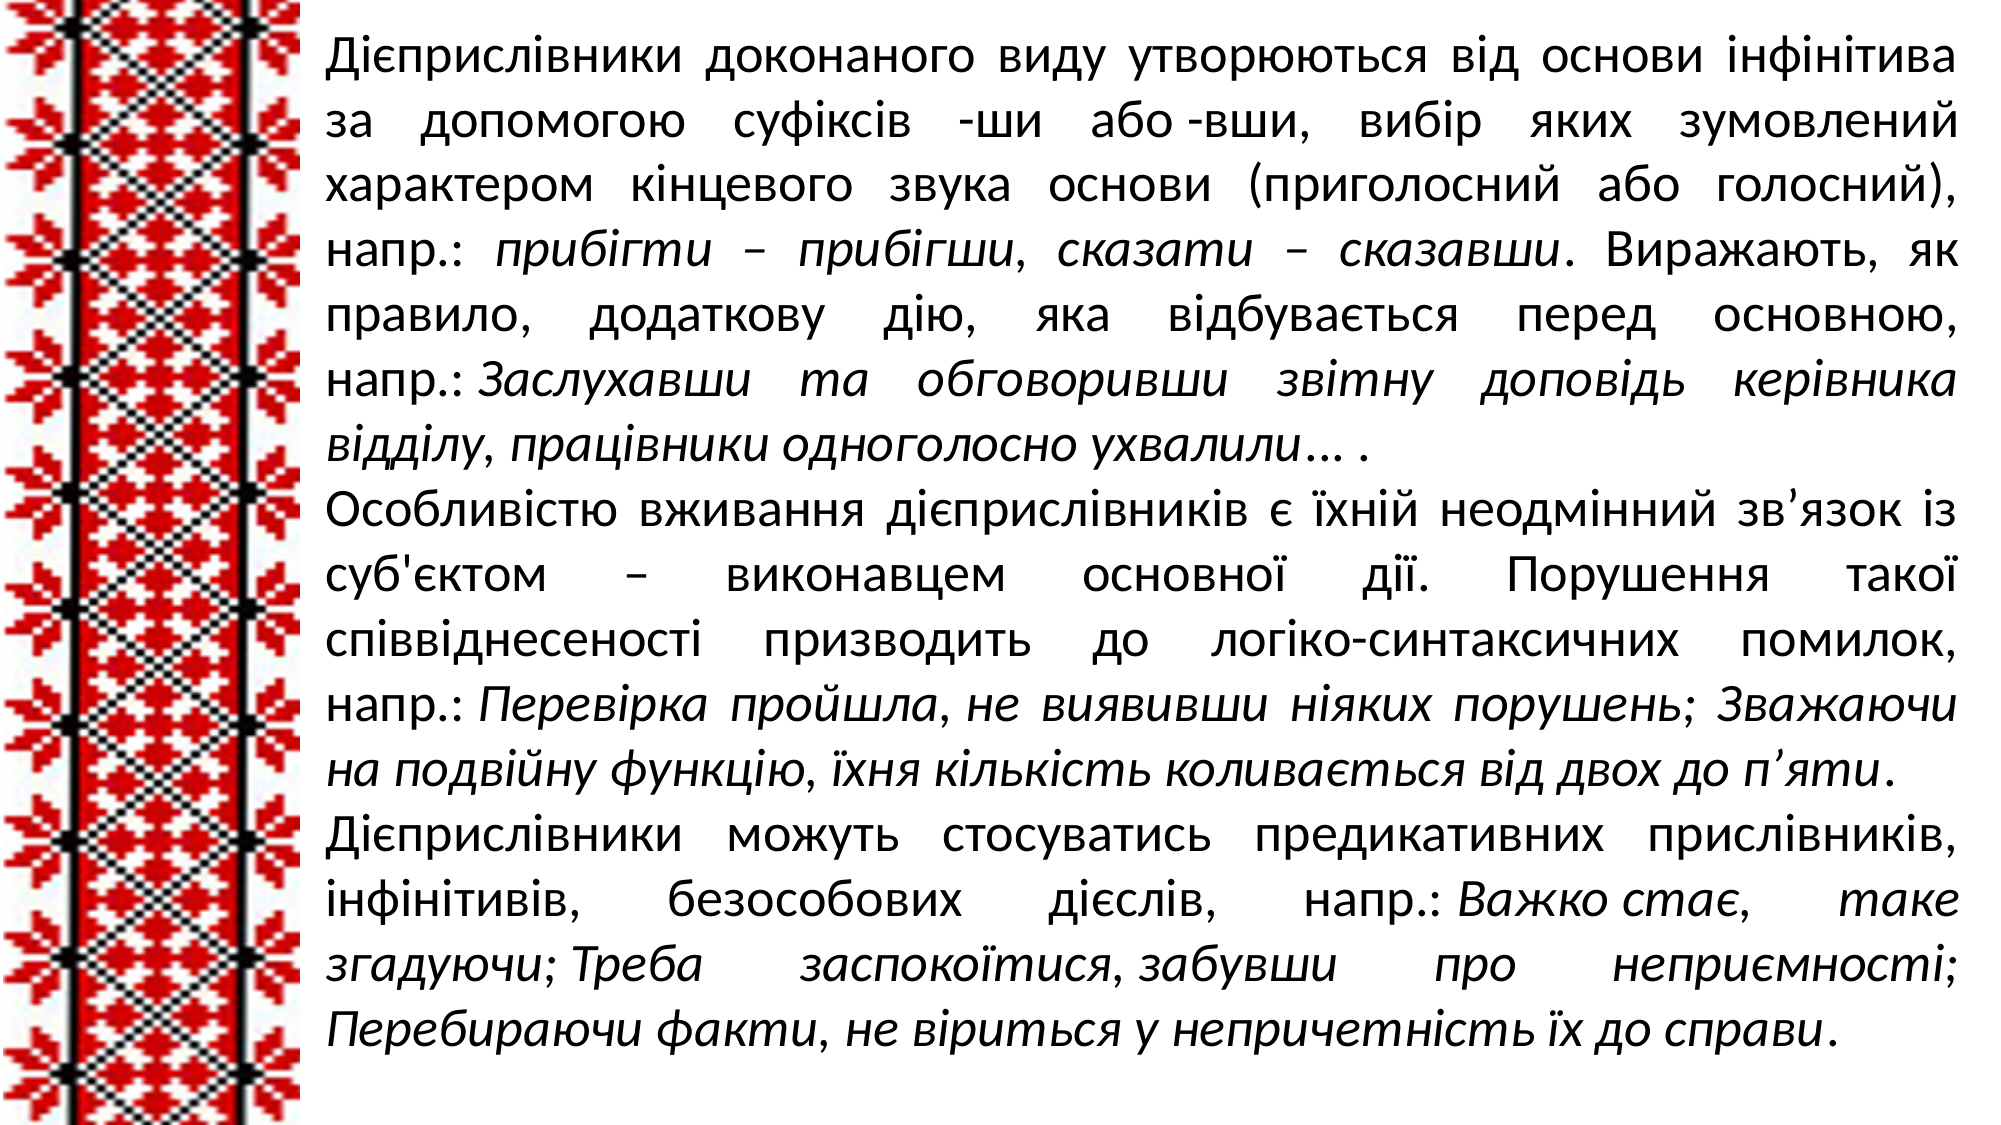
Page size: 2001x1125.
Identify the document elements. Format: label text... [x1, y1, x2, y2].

picture [3, 0, 300, 1125]
text_box Дієприслівники доконаного виду утворюються від основи інфінітива за допомогою суфіксів -ши або -вши, вибір яких зумовлений характером кінцевого звука основи (приголосний або голосний), напр.: прибігти – прибігши, сказати – сказавши. Виражають, як правило, додаткову дію, яка відбувається перед основною, напр.: Заслухавши та обговоривши звітну доповідь керівника відділу, працівники одноголосно ухвалили... . Особливістю вживання дієприслівників є їхній неодмінний зв’язок із суб'єктом – виконавцем основної дії. Порушення такої співвіднесеності призводить до логіко-синтаксичних помилок, напр.: Перевірка пройшла, не виявивши ніяких порушень; Зважаючи на подвійну функцію, їхня кількість коливається від двох до п’яти. Дієприслівники можуть стосуватись предикативних прислівників, інфінітивів, безособових дієслів, напр.: Важко стає, таке згадуючи; Треба заспокоїтися, забувши про неприємності; Перебираючи факти, не віриться у непричетність їх до справи. [310, 10, 1976, 1065]
